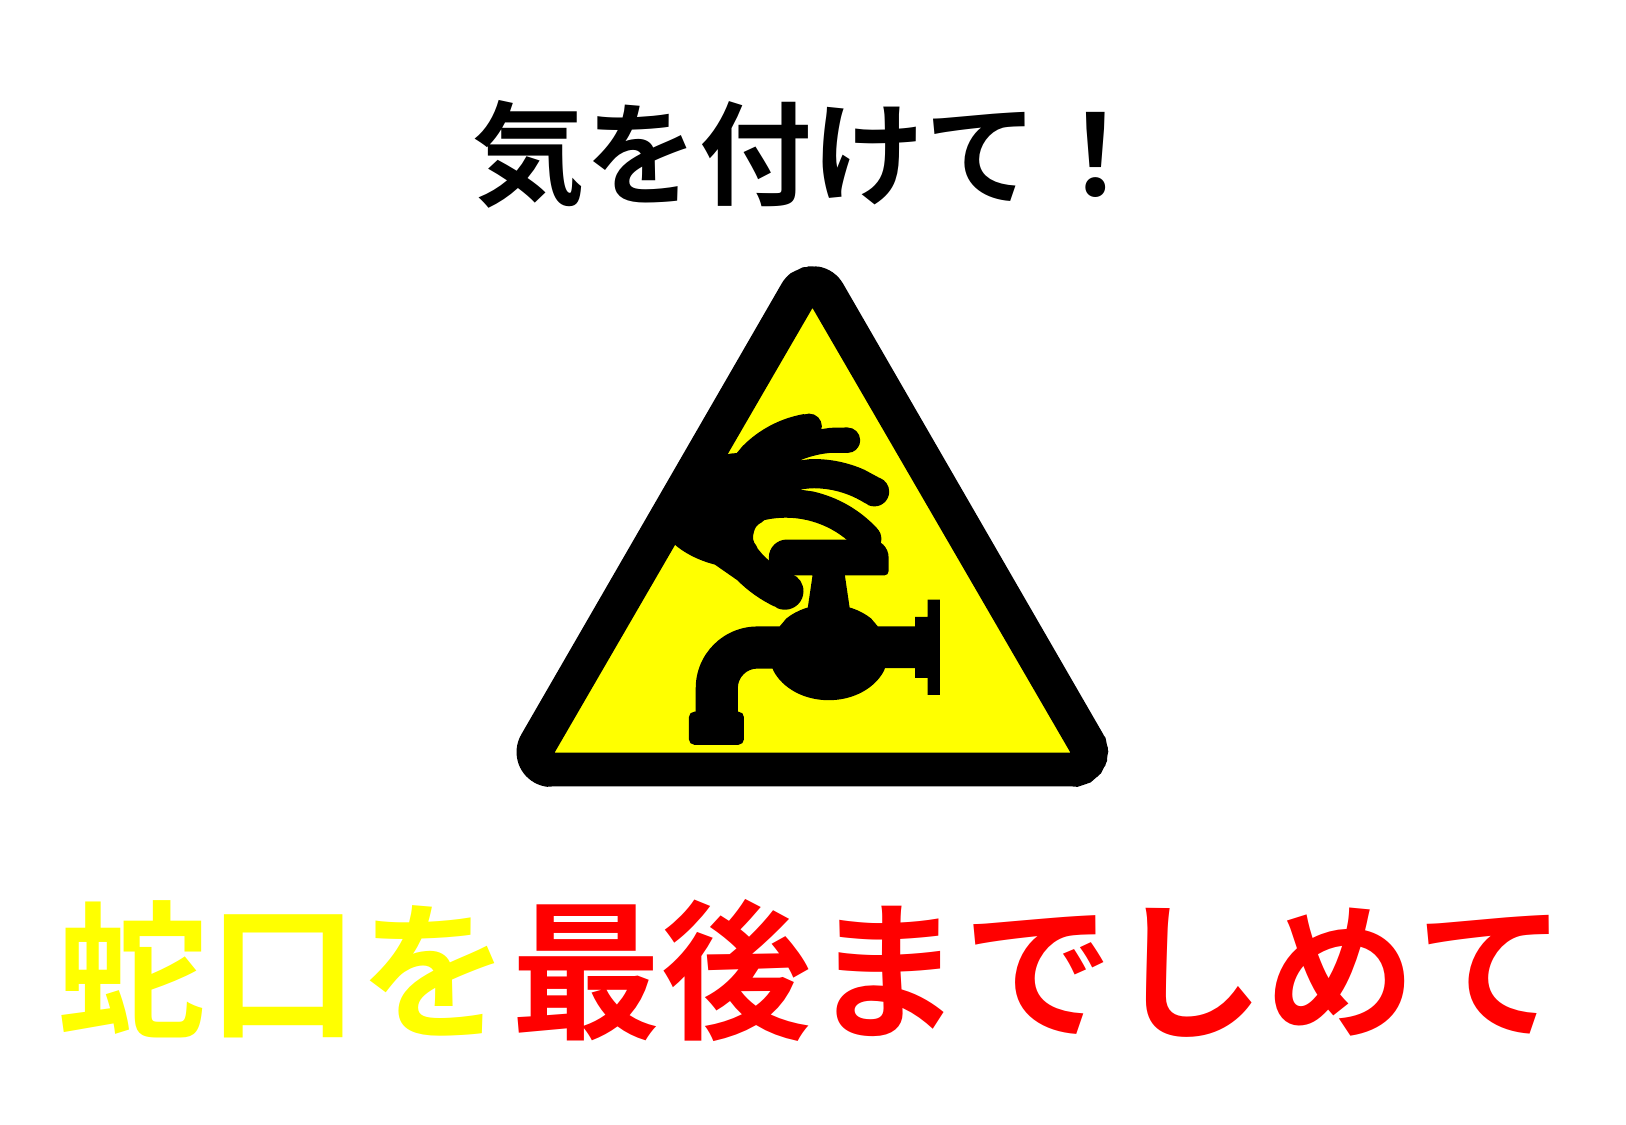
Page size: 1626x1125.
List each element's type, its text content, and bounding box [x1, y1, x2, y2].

text_box 蛇口を最後までしめて [0, 870, 1625, 1065]
text_box 気を付けて！ [0, 76, 1625, 227]
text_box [517, 266, 1108, 787]
